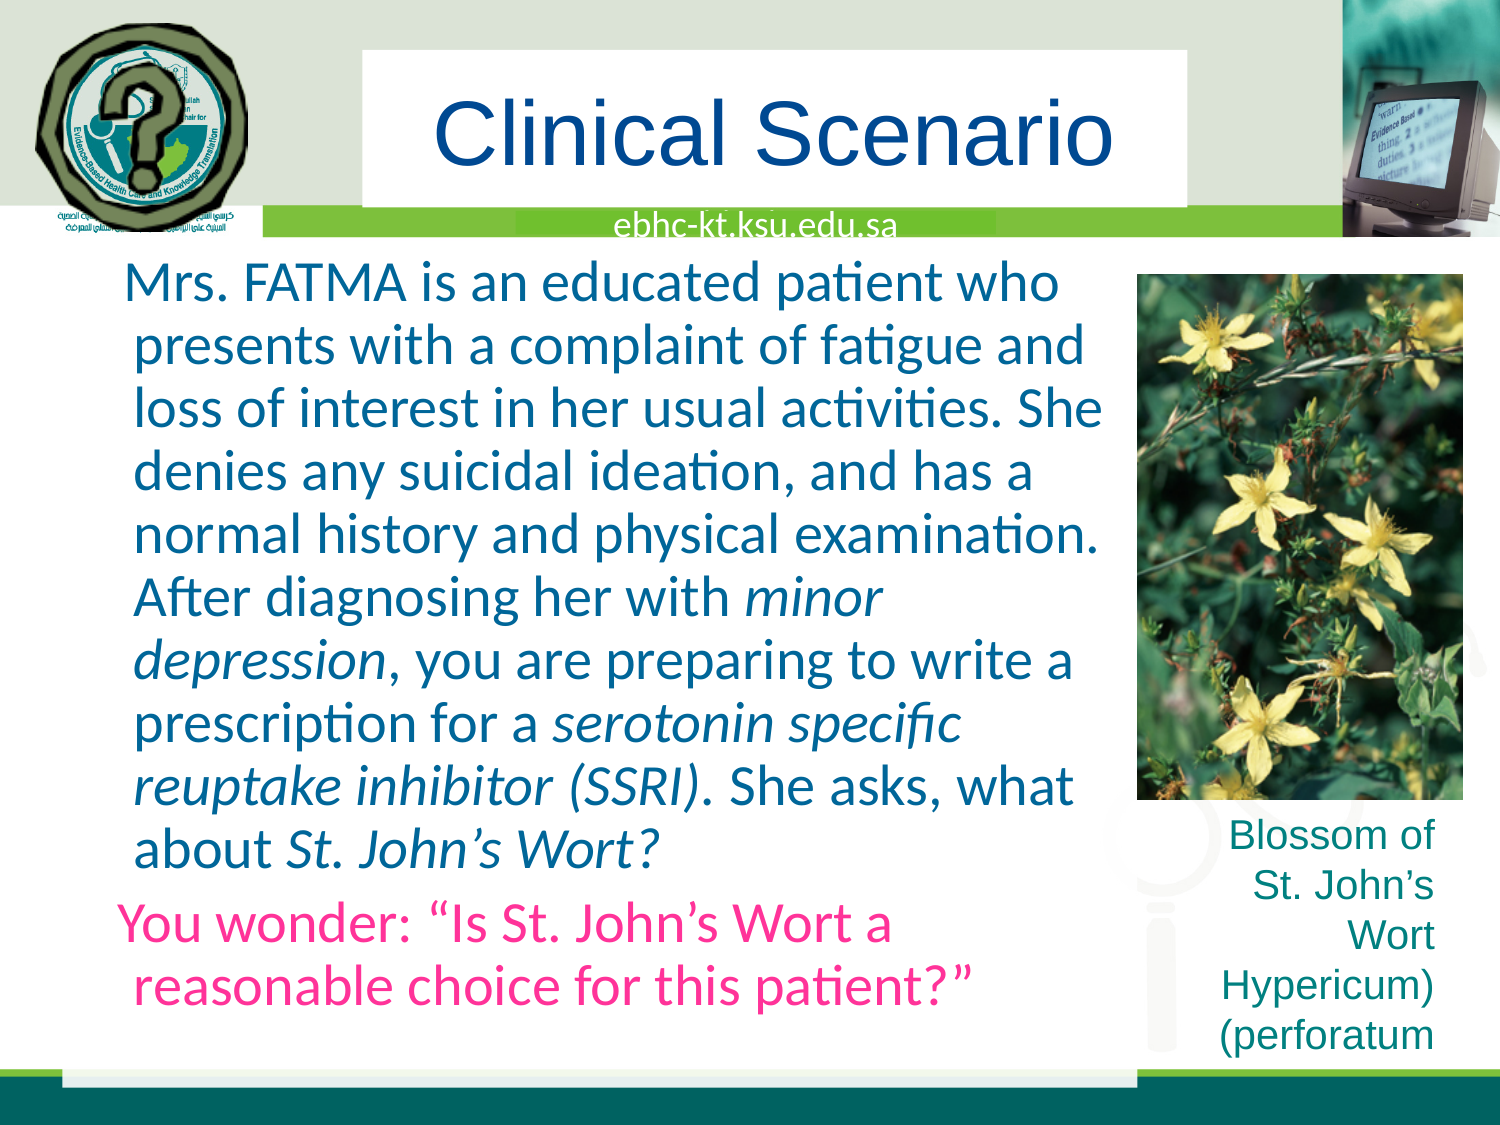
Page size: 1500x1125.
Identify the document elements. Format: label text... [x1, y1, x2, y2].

text_box Clinical Scenario [362, 49, 1188, 208]
list Mrs. FATMA is an educated patient who presents with a complaint of fatigue and loss of interest in her usual activities. She denies any suicidal ideation, and has a normal history and physical examination. After diagnosing her with minor depression, you are preparing to write a prescription for a serotonin specific reuptake inhibitor (SSRI). She asks, what about St. John’s Wort? You wonder: “Is St. John’s Wort a reasonable choice for this patient?” [62, 374, 1138, 1088]
text_box [236, 671, 267, 746]
text_box Blossom of St. John’s Wort (Hypericum perforatum) [1162, 810, 1450, 1066]
picture [0, 0, 1500, 1125]
list Mrs. FATMA is an educated patient who presents with a complaint of fatigue and loss of interest in her usual activities. She denies any suicidal ideation, and has a normal history and physical examination. After diagnosing her with minor depression, you are preparing to write a prescription for a serotonin specific reuptake inhibitor (SSRI). She asks, what about St. John’s Wort? You wonder: “Is St. John’s Wort a reasonable choice for this patient?” [62, 243, 1138, 373]
